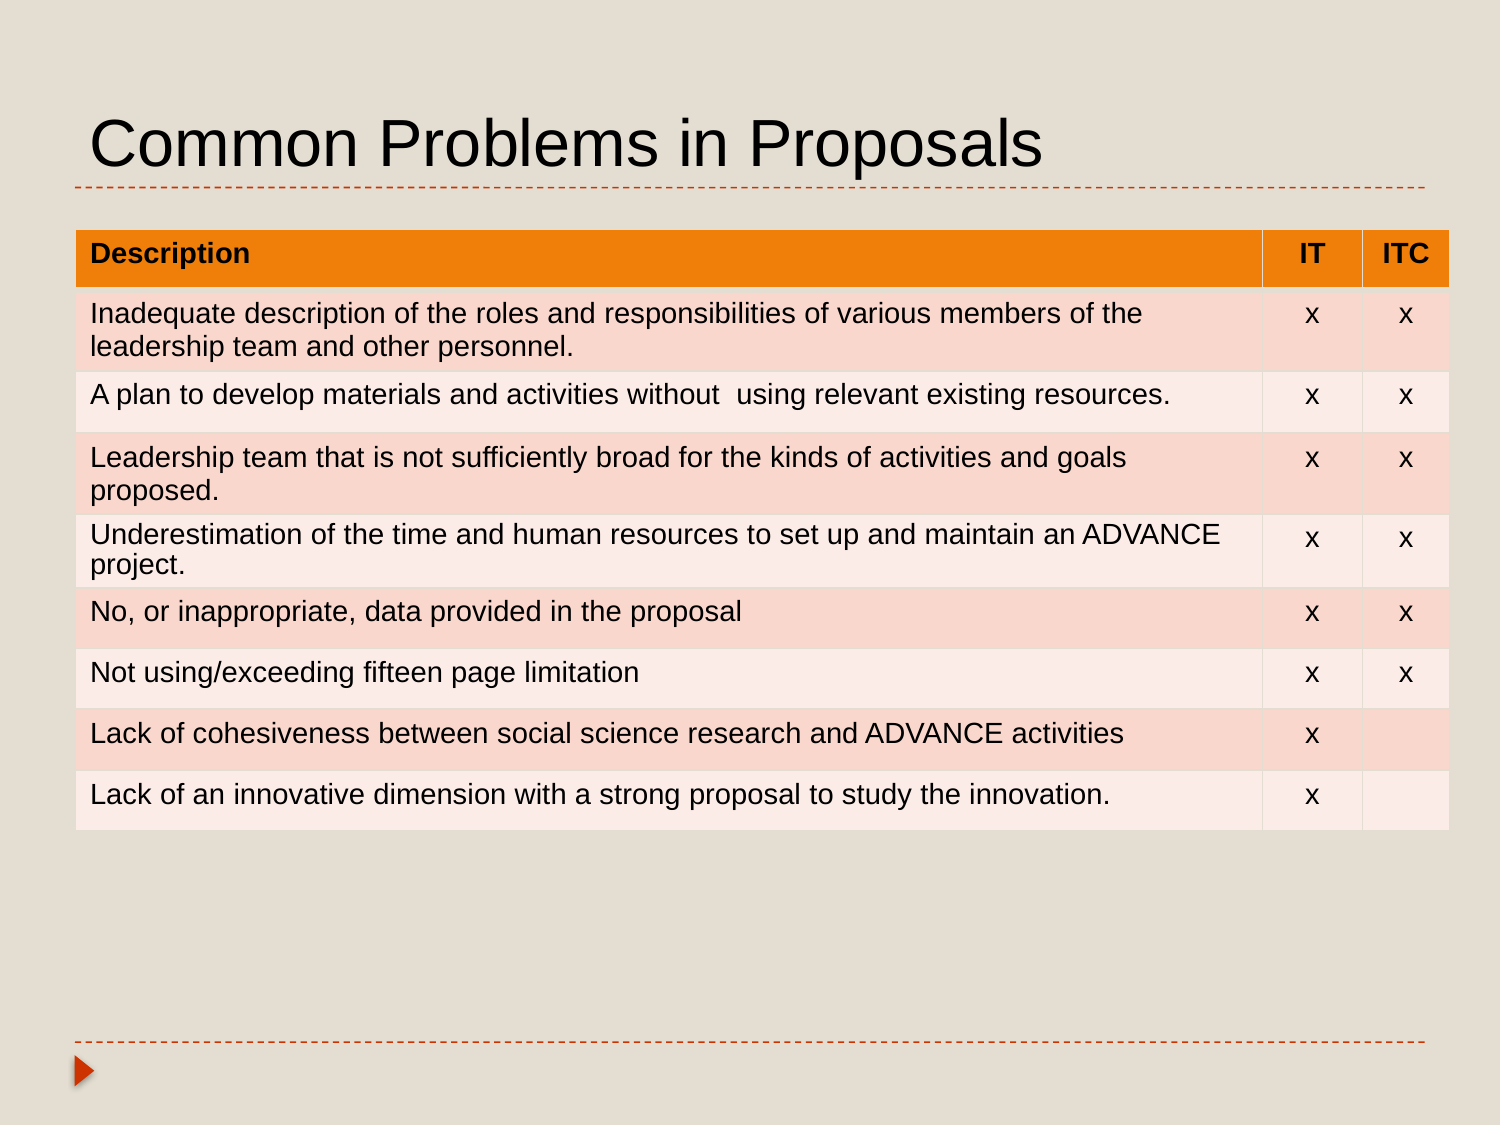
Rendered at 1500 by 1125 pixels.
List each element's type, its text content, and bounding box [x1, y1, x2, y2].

table_header ITC [1363, 230, 1449, 287]
table_cell Underestimation of the time and human resources to set up and maintain an ADVANCE project. [76, 515, 1262, 587]
table_cell x [1263, 710, 1362, 769]
table_cell x [1263, 589, 1362, 648]
table_cell x [1263, 515, 1362, 587]
table_cell x [1263, 434, 1362, 513]
table_cell Inadequate description of the roles and responsibilities of various members of the leadership team and other personnel. [76, 293, 1262, 370]
table_cell No, or inappropriate, data provided in the proposal [76, 589, 1262, 648]
table_cell [1363, 771, 1449, 830]
title Common Problems in Proposals [75, 24, 1425, 188]
table_cell Leadership team that is not sufficiently broad for the kinds of activities and goals proposed. [76, 434, 1262, 513]
table_cell x [1363, 589, 1449, 648]
table_cell Not using/exceeding fifteen page limitation [76, 649, 1262, 708]
table_cell A plan to develop materials and activities without using relevant existing resources. [76, 372, 1262, 432]
table_cell Lack of an innovative dimension with a strong proposal to study the innovation. [76, 771, 1262, 830]
table_cell x [1363, 372, 1449, 432]
table_cell Lack of cohesiveness between social science research and ADVANCE activities [76, 710, 1262, 769]
table_header IT [1263, 230, 1362, 287]
table_cell x [1363, 293, 1449, 370]
table_cell x [1263, 771, 1362, 830]
table_cell x [1363, 515, 1449, 587]
table_cell x [1363, 434, 1449, 513]
table_cell x [1263, 372, 1362, 432]
table_cell [1363, 710, 1449, 769]
table_cell x [1363, 649, 1449, 708]
table_cell x [1263, 649, 1362, 708]
table_cell x [1263, 293, 1362, 370]
table_header Description [76, 230, 1262, 287]
